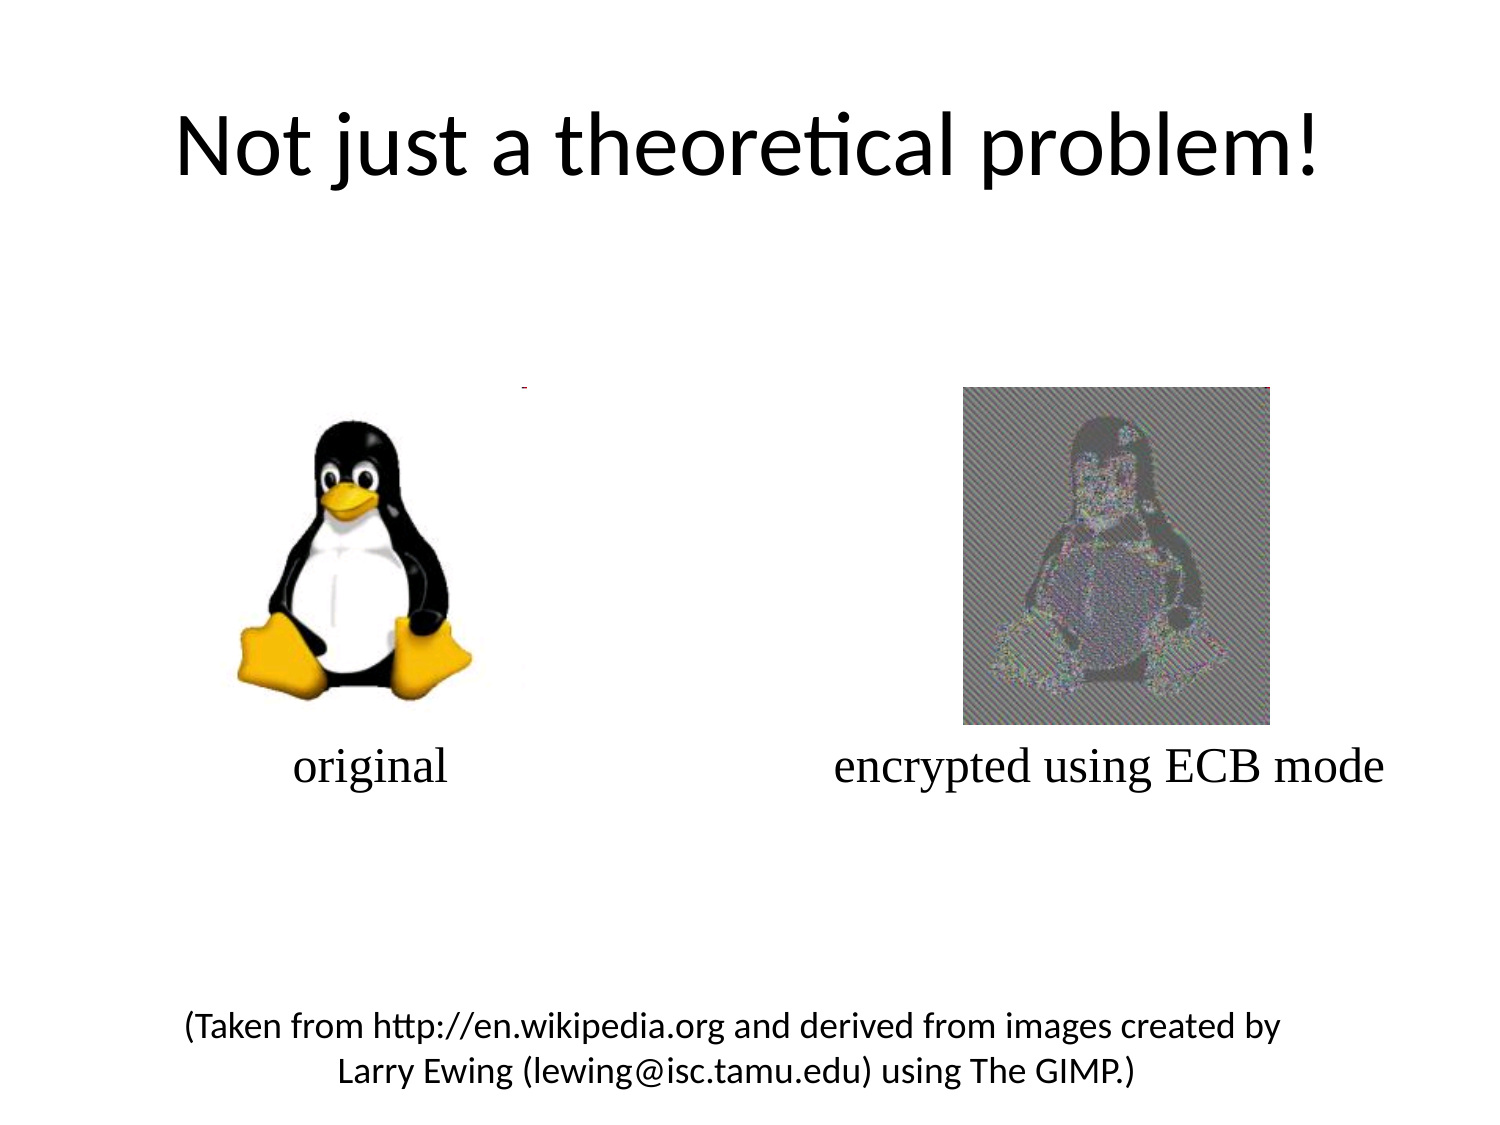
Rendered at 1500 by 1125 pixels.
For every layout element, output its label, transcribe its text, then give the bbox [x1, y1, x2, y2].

picture [219, 387, 527, 726]
picture [963, 387, 1270, 726]
text_box (Taken from http://en.wikipedia.org and derived from images created by Larry Ewing (lewing@isc.tamu.edu) using The GIMP.) [168, 993, 1306, 1099]
text_box original [278, 735, 464, 800]
text_box encrypted using ECB mode [818, 724, 1401, 800]
title Not just a theoretical problem! [75, 45, 1425, 233]
